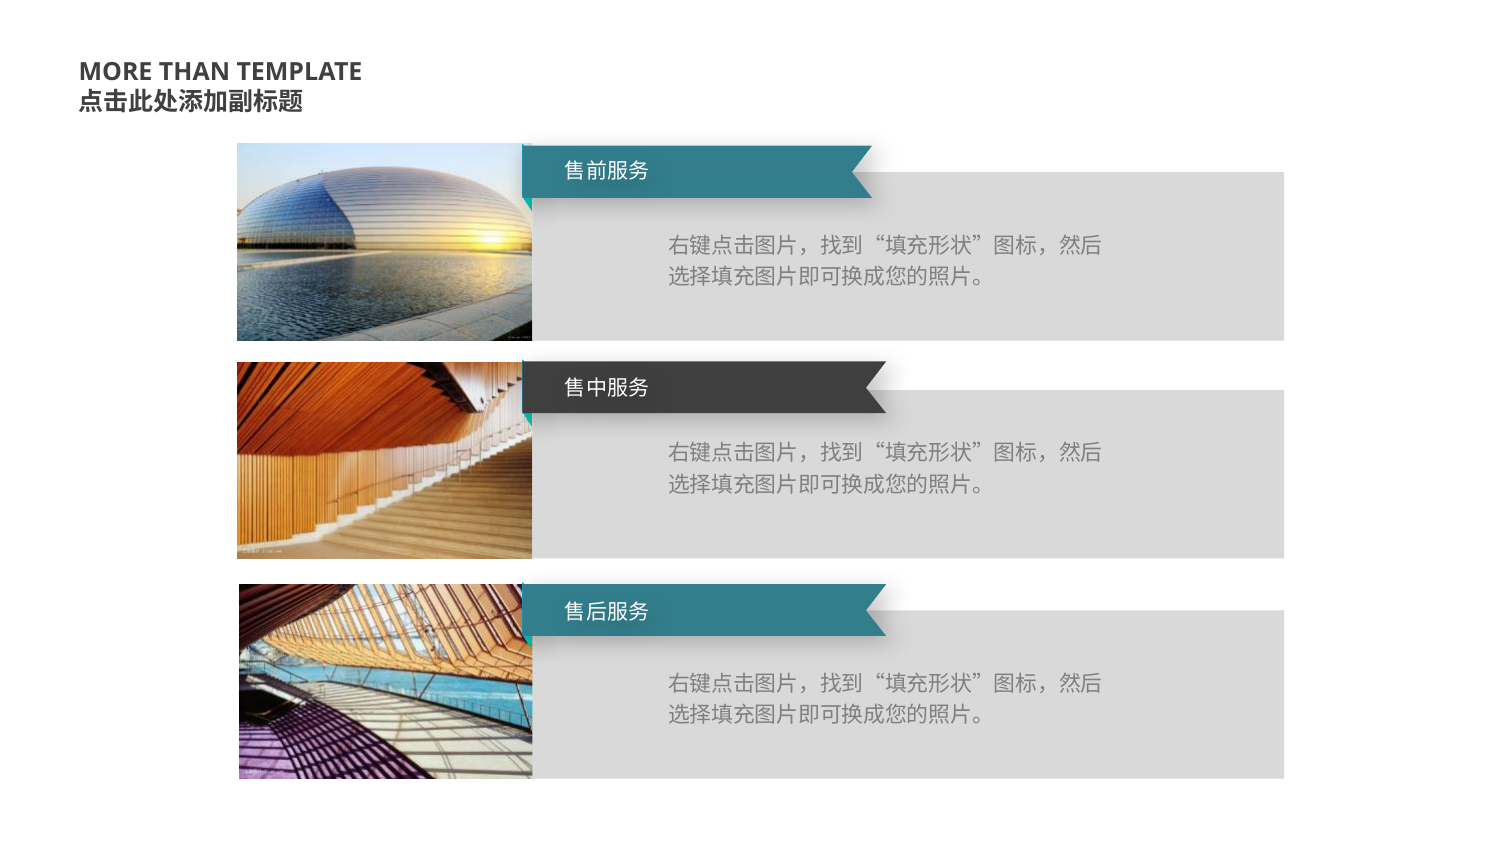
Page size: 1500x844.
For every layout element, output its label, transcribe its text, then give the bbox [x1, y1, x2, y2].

text_box [538, 610, 1285, 779]
text_box 右键点击图片，找到“填充形状”图标，然后选择填充图片即可换成您的照片。 [653, 218, 1119, 297]
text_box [522, 581, 887, 650]
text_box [522, 143, 873, 212]
text_box [237, 362, 532, 559]
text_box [522, 359, 887, 427]
picture [239, 583, 534, 779]
text_box [237, 143, 532, 341]
text_box [532, 172, 1285, 341]
text_box 右键点击图片，找到“填充形状”图标，然后选择填充图片即可换成您的照片。 [653, 426, 1119, 504]
text_box 右键点击图片，找到“填充形状”图标，然后选择填充图片即可换成您的照片。 [653, 656, 1119, 735]
text_box [532, 390, 1285, 559]
